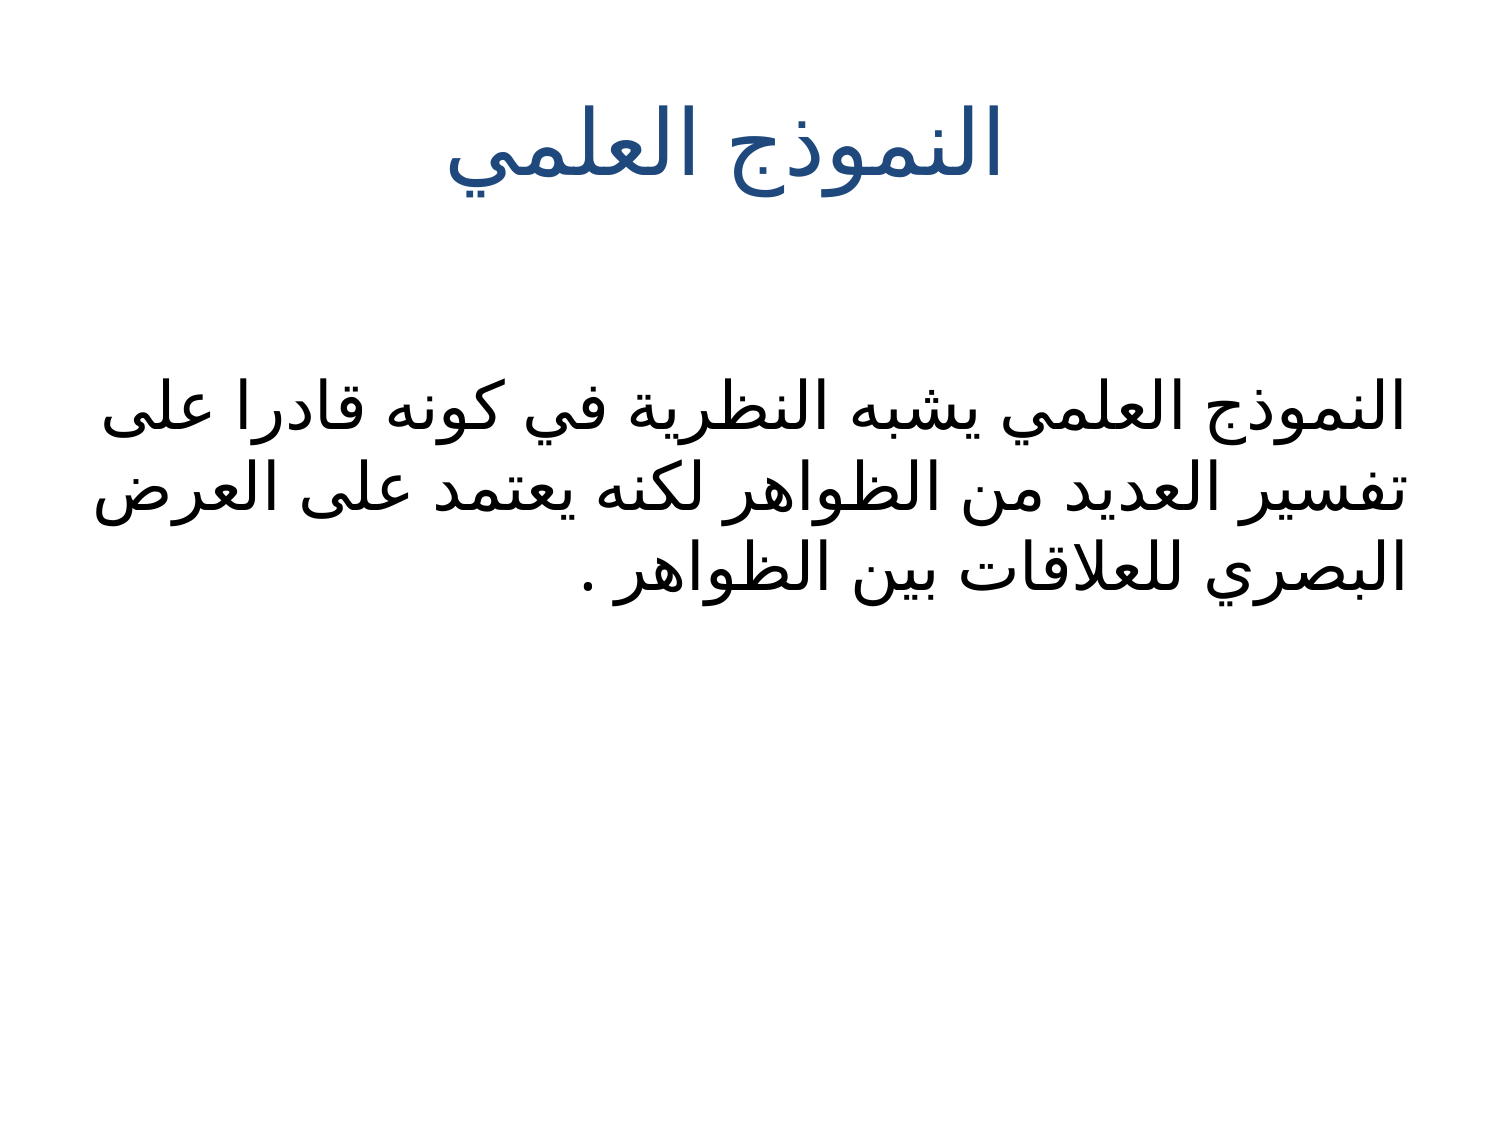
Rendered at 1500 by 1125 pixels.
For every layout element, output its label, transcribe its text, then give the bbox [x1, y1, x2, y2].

list النموذج العلمي يشبه النظرية في كونه قادرا على تفسير العديد من الظواهر لكنه يعتمد على العرض البصري للعلاقات بين الظواهر . [75, 262, 1425, 1005]
title النموذج العلمي [75, 45, 1425, 233]
